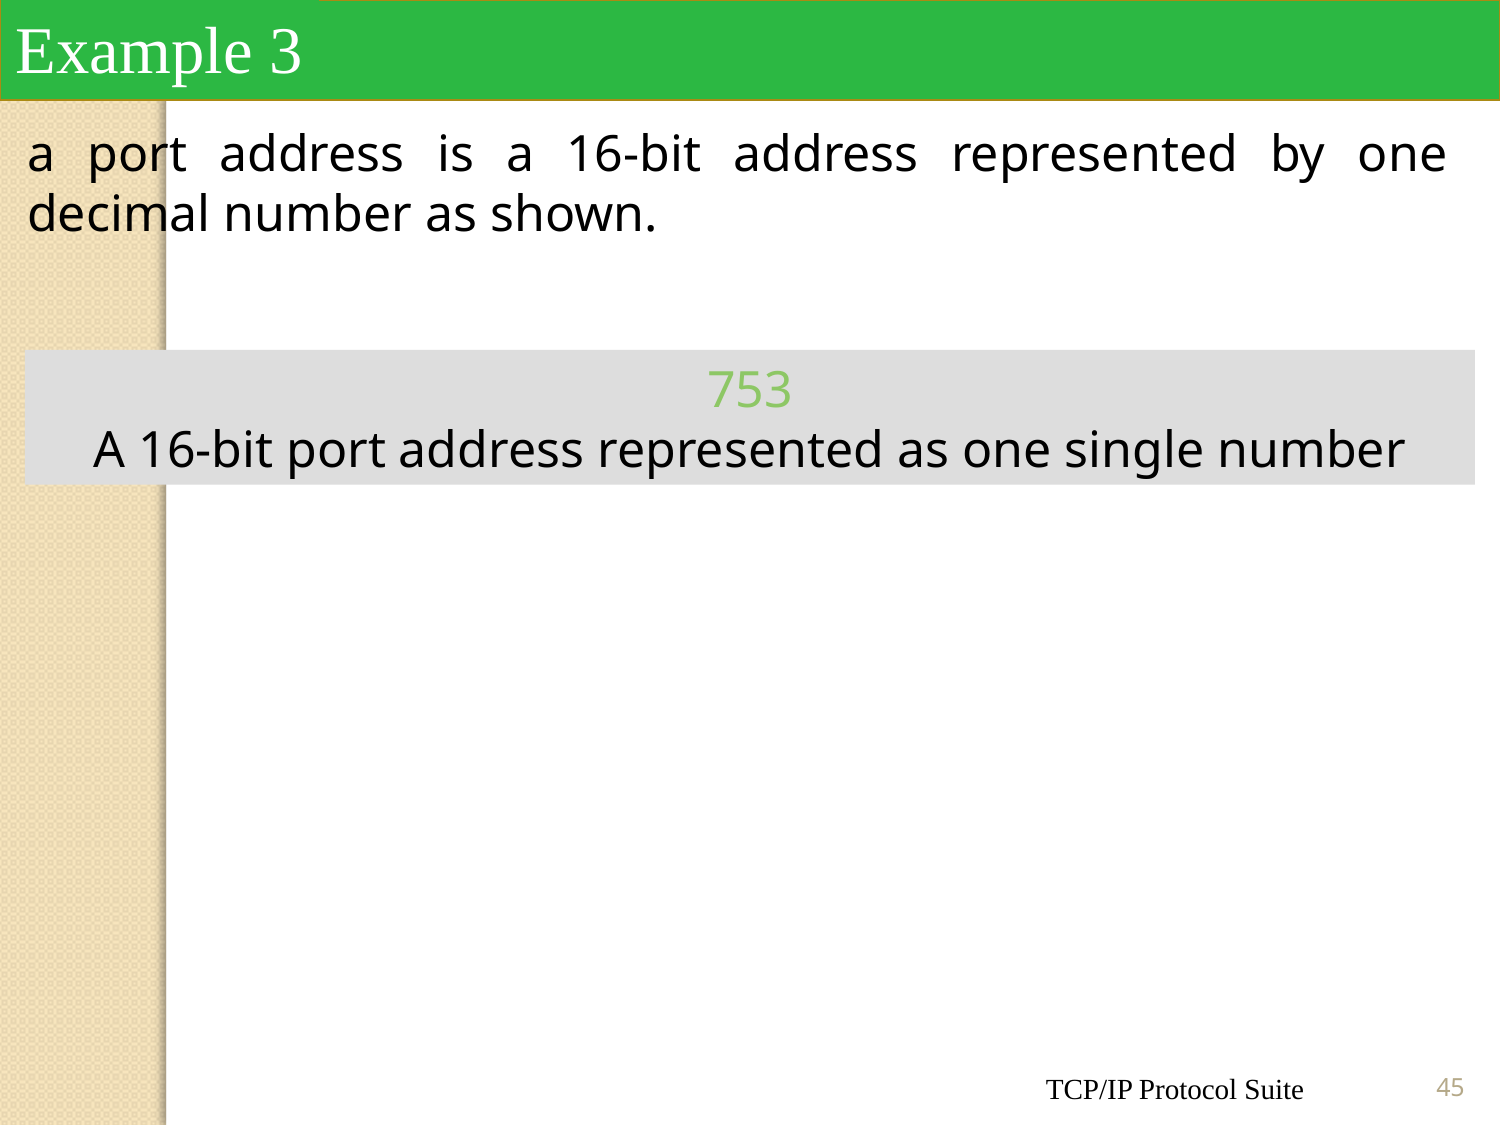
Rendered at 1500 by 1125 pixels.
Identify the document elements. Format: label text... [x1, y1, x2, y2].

text_box a port address is a 16-bit address represented by one decimal number as shown. [12, 114, 1463, 249]
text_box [0, 0, 1500, 101]
text_box 753 A 16-bit port address represented as one single number [24, 349, 1475, 485]
slide_number 45 [1413, 1034, 1488, 1113]
footer TCP/IP Protocol Suite [937, 1034, 1413, 1113]
